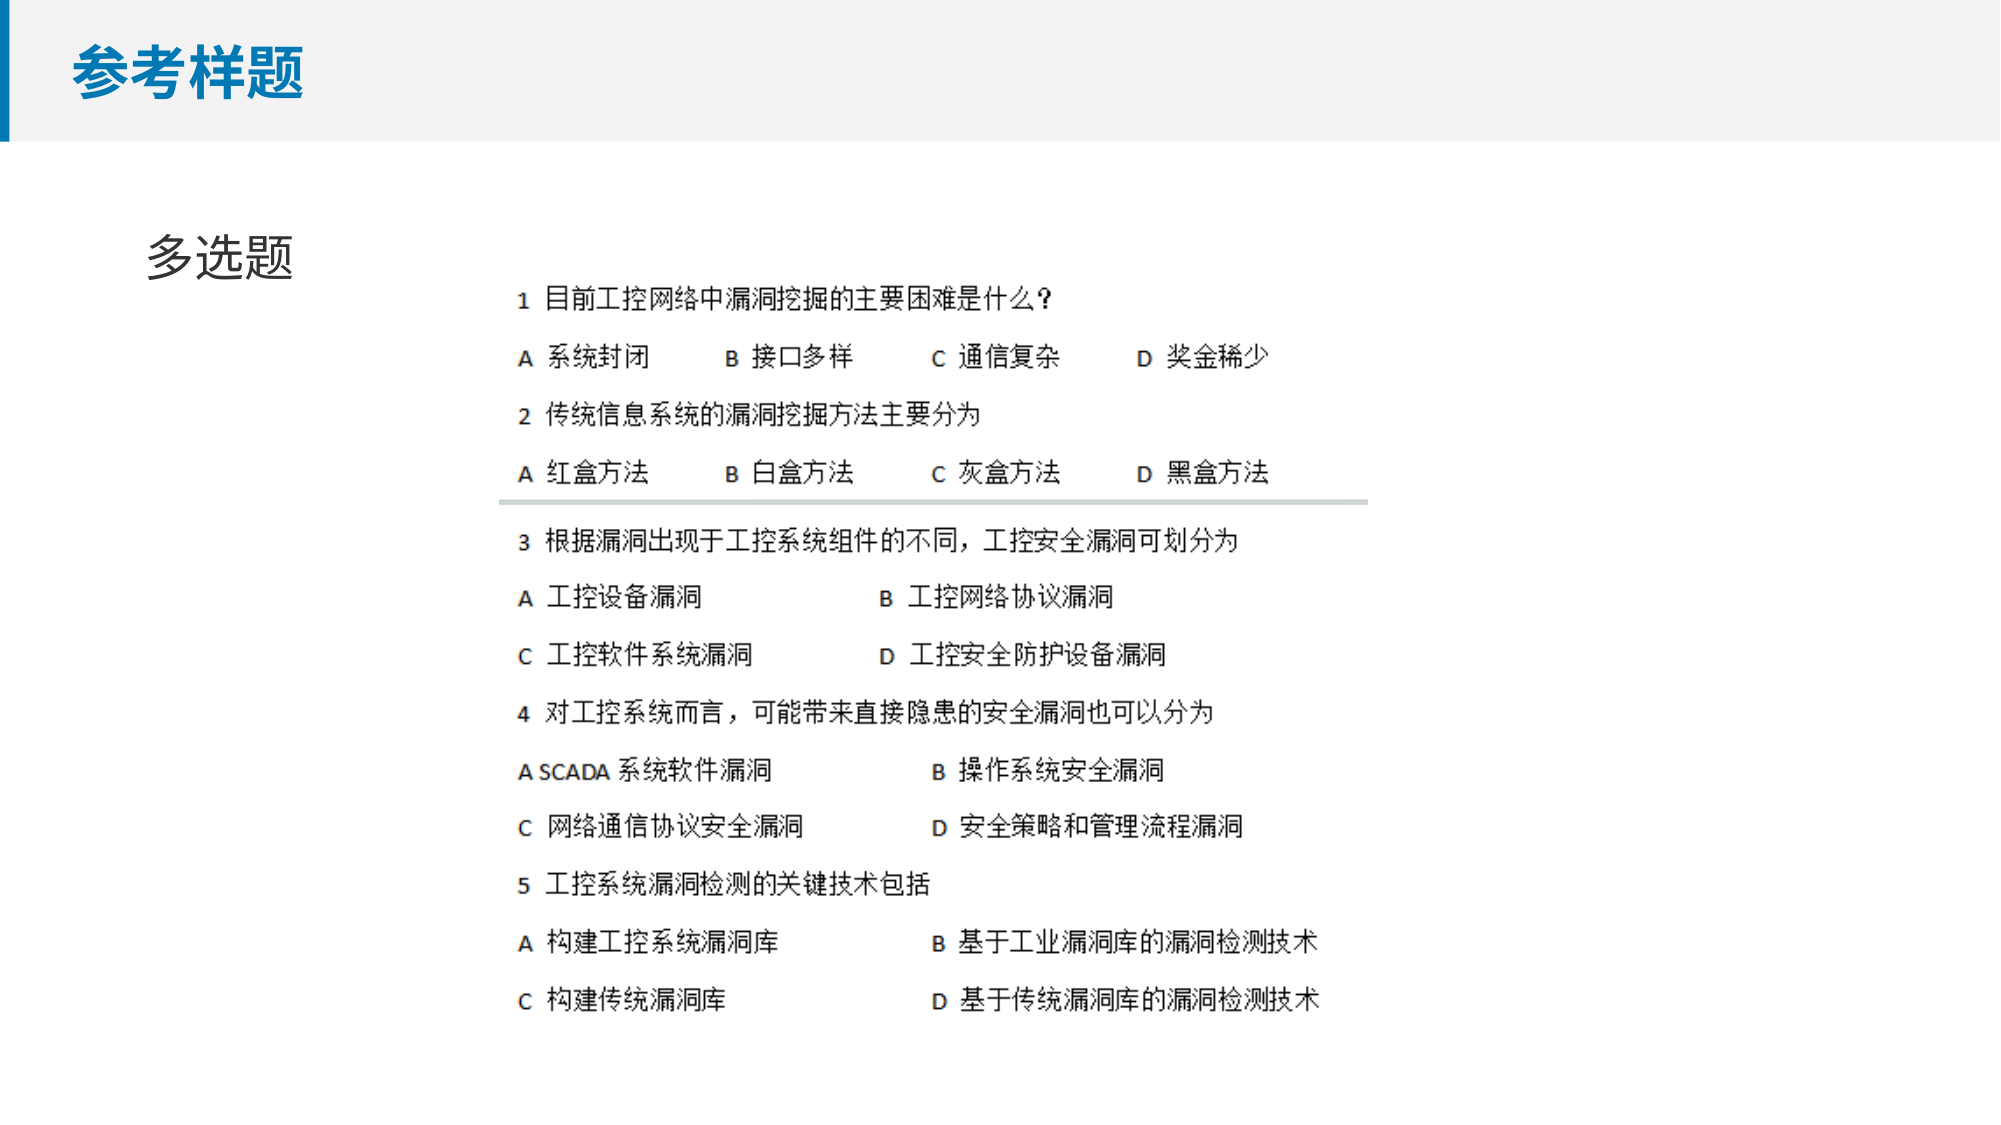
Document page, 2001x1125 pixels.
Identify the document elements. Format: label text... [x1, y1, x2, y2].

title 参考样题 [56, 26, 1589, 116]
text_box [85, 233, 1959, 1077]
text_box 多选题 [144, 196, 1878, 916]
picture [499, 274, 1368, 1036]
